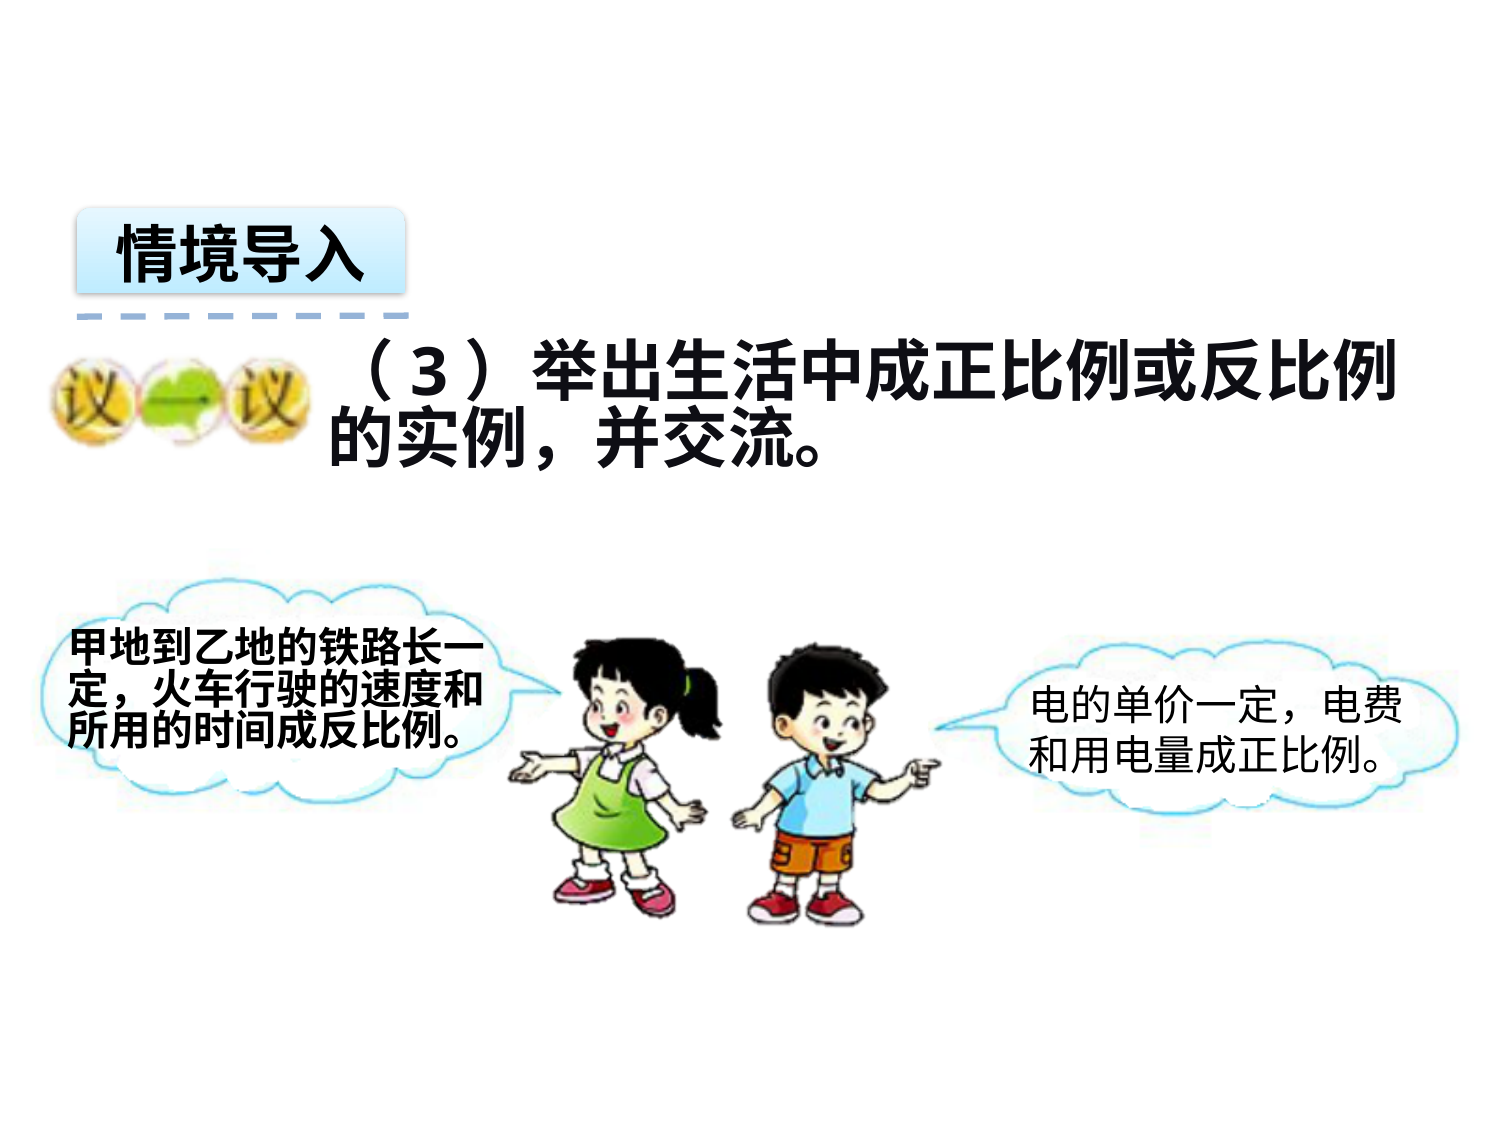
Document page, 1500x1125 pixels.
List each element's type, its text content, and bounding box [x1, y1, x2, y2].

picture [0, 304, 348, 494]
text_box 情境导入 [76, 207, 406, 294]
text_box （3）举出生活中成正比例或反比例的实例，并交流。 [351, 335, 1447, 484]
picture [29, 547, 1486, 958]
